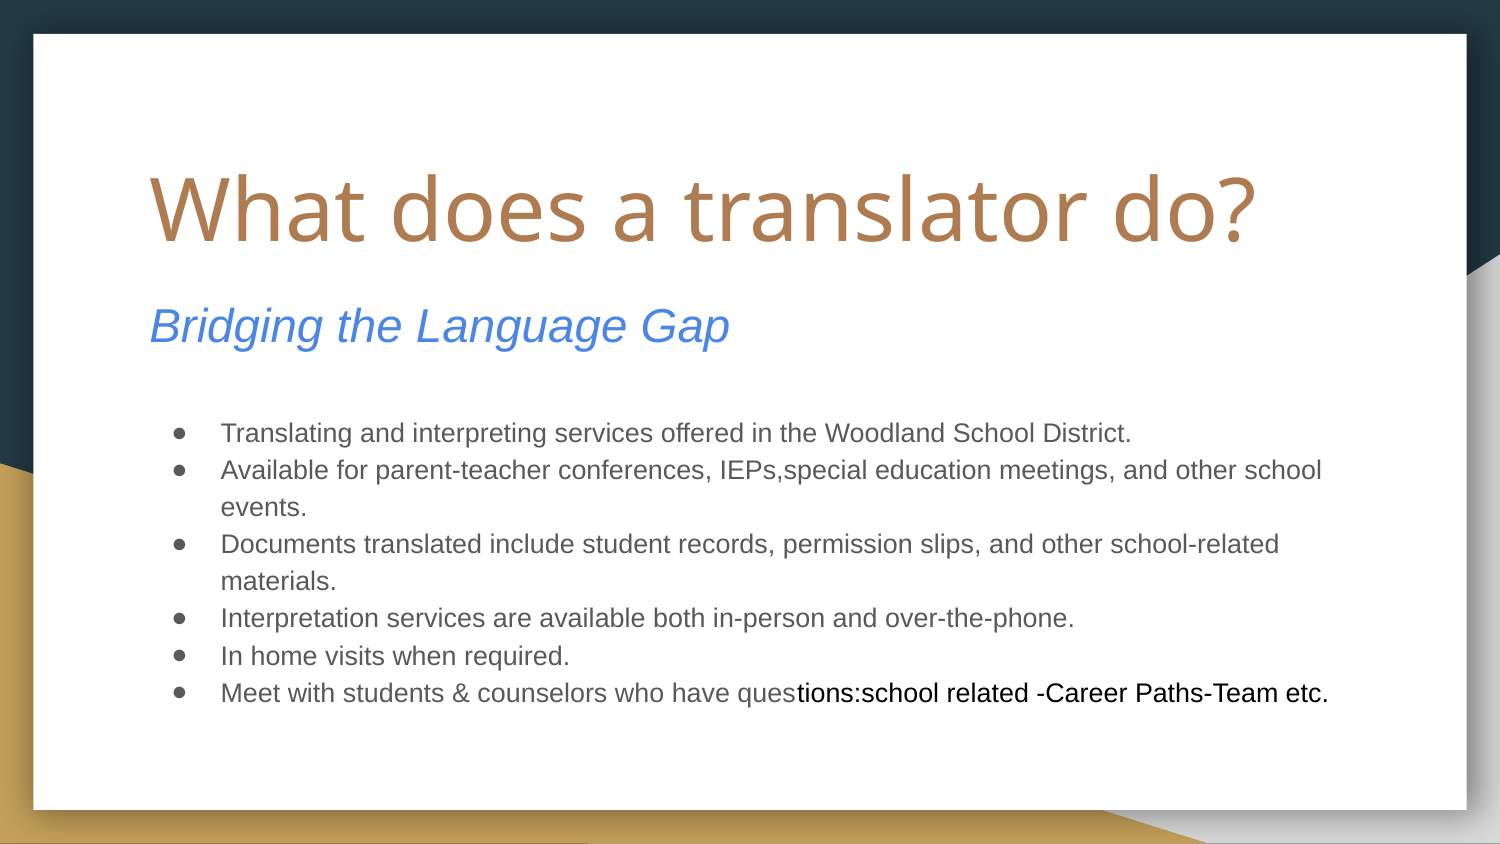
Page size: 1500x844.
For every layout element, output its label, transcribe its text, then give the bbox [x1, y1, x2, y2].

title What does a translator do? [134, 138, 1366, 279]
list Bridging the Language Gap Translating and interpreting services offered in the Woodland School District. Available for parent-teacher conferences, IEPs,special education meetings, and other school events. Documents translated include student records, permission slips, and other school-related materials. Interpretation services are available both in-person and over-the-phone. In home visits when required. Meet with students & counselors who have questions:school related -Career Paths-Team etc. [134, 279, 1366, 729]
